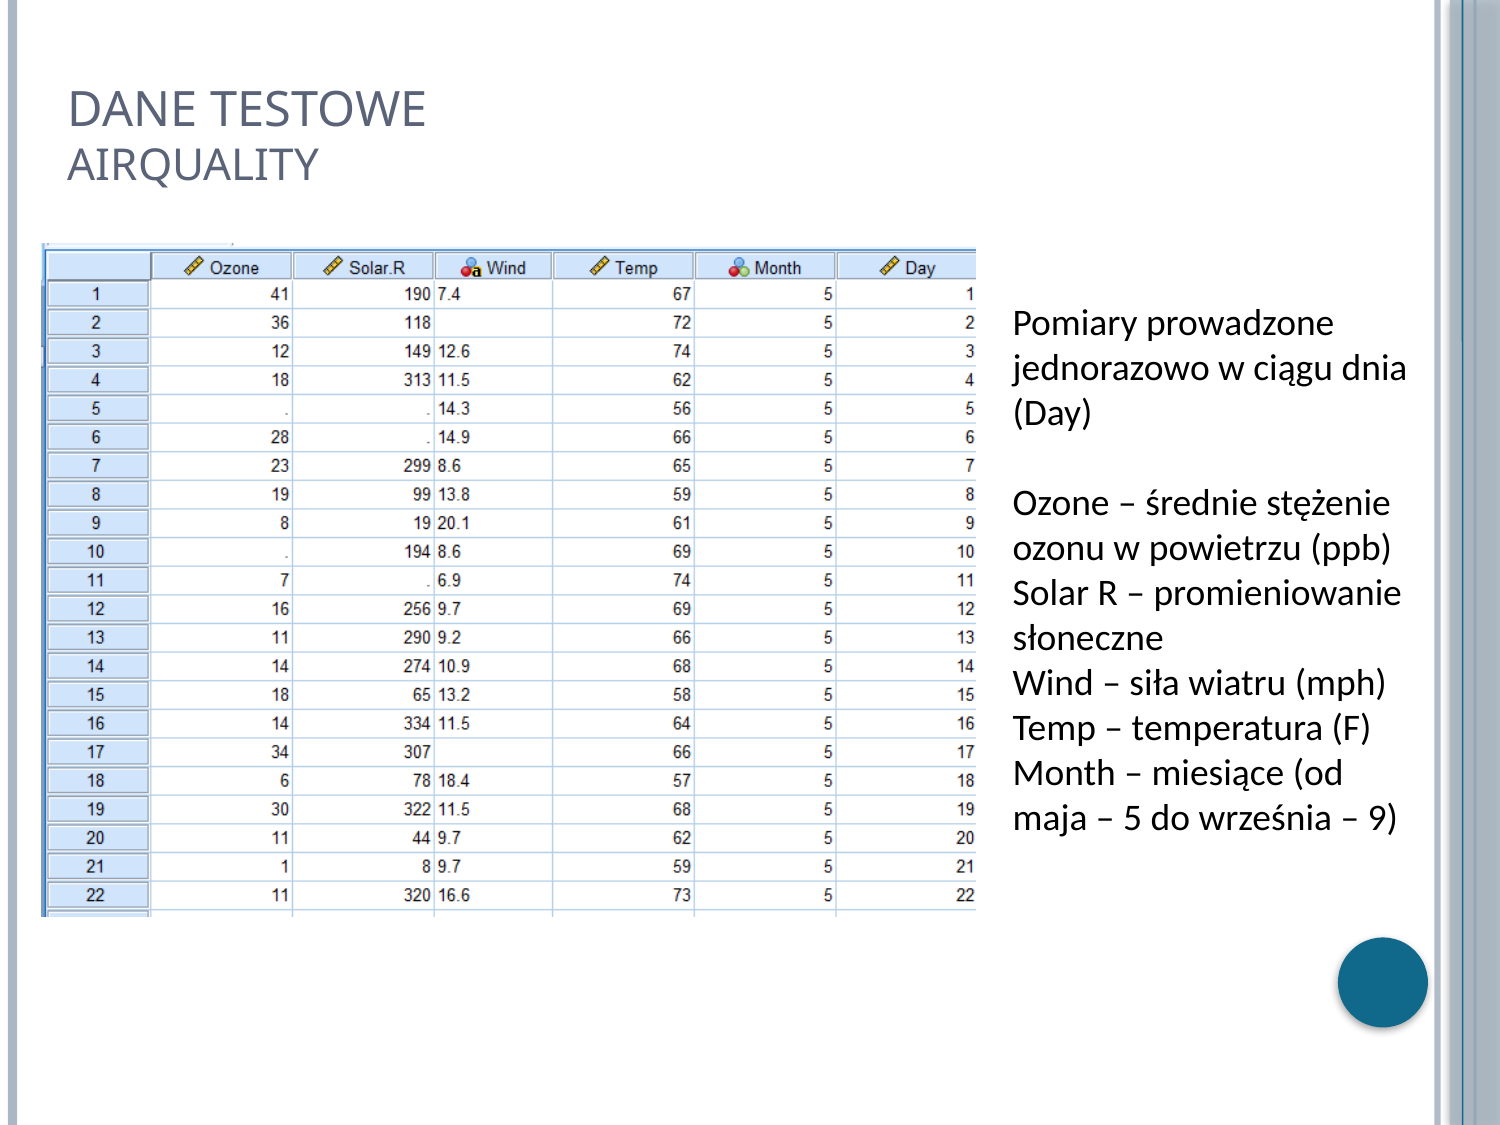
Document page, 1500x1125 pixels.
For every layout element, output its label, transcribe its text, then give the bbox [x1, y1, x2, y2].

title Dane testowe Airquality [53, 68, 502, 197]
picture [40, 243, 977, 918]
text_box Pomiary prowadzone jednorazowo w ciągu dnia (Day) Ozone – średnie stężenie ozonu w powietrzu (ppb) Solar R – promieniowanie słoneczne Wind – siła wiatru (mph) Temp – temperatura (F) Month – miesiące (od maja – 5 do września – 9) [998, 290, 1436, 846]
